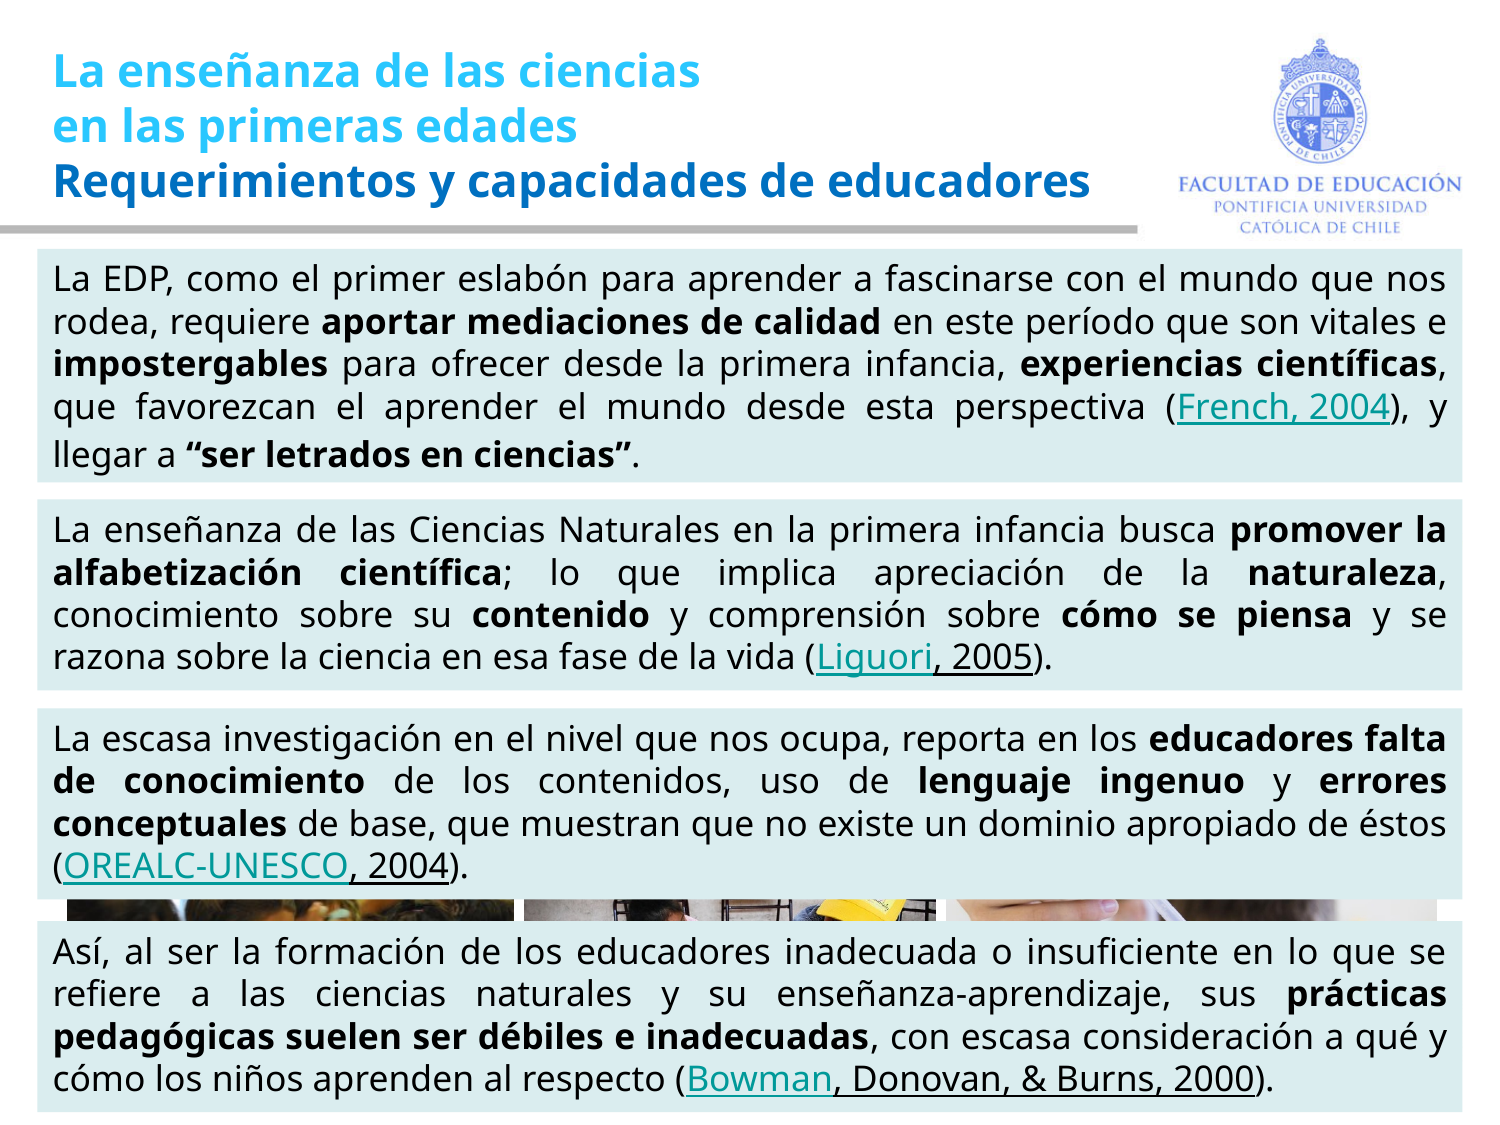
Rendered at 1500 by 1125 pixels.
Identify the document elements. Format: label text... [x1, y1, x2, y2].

text_box Así, al ser la formación de los educadores inadecuada o insuficiente en lo que se refiere a las ciencias naturales y su enseñanza-aprendizaje, sus prácticas pedagógicas suelen ser débiles e inadecuadas, con escasa consideración a qué y cómo los niños aprenden al respecto (Bowman, Donovan, & Burns, 2000). [37, 924, 1463, 1110]
text_box La EDP, como el primer eslabón para aprender a fascinarse con el mundo que nos rodea, requiere aportar mediaciones de calidad en este período que son vitales e impostergables para ofrecer desde la primera infancia, experiencias científicas, que favorezcan el aprender el mundo desde esta perspectiva (French, 2004), y llegar a “ser letrados en ciencias”. [37, 251, 1463, 480]
text_box La enseñanza de las ciencias en las primeras edades Requerimientos y capacidades de educadores [37, 24, 1170, 224]
picture [0, 0, 1500, 1125]
text_box La enseñanza de las Ciencias Naturales en la primera infancia busca promover la alfabetización científica; lo que implica apreciación de la naturaleza, conocimiento sobre su contenido y comprensión sobre cómo se piensa y se razona sobre la ciencia en esa fase de la vida (Liguori, 2005). [37, 502, 1463, 688]
text_box La escasa investigación en el nivel que nos ocupa, reporta en los educadores falta de conocimiento de los contenidos, uso de lenguaje ingenuo y errores conceptuales de base, que muestran que no existe un dominio apropiado de éstos (OREALC-UNESCO, 2004). [37, 711, 1463, 897]
